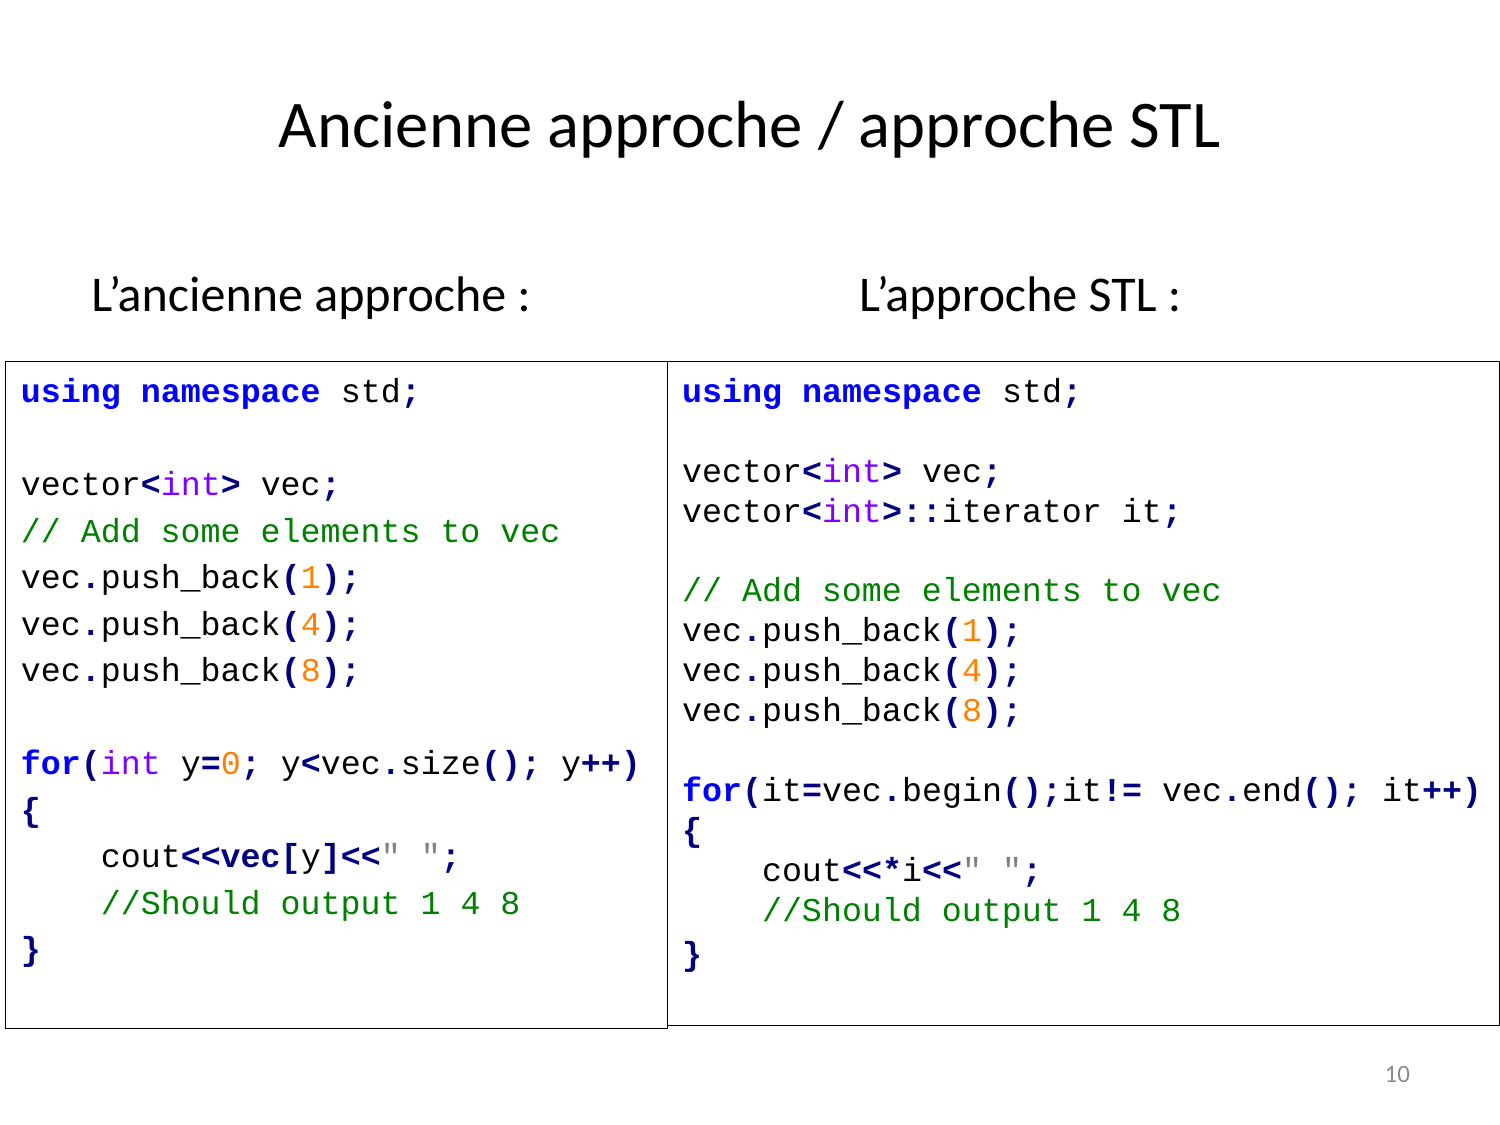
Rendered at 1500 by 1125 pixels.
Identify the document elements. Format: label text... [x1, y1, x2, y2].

title Ancienne approche / approche STL [75, 45, 1425, 197]
list using namespace std; vector<int> vec; // Add some elements to vec vec.push_back(1); vec.push_back(4); vec.push_back(8); for(int y=0; y<vec.size(); y++) { cout<<vec[y]<<" "; //Should output 1 4 8 } [5, 361, 668, 1029]
text_box L’approche STL : [844, 254, 1260, 329]
slide_number 10 [1074, 1042, 1425, 1103]
text_box L’ancienne approche : [76, 254, 597, 329]
text_box using namespace std; vector<int> vec; vector<int>::iterator it; // Add some elements to vec vec.push_back(1); vec.push_back(4); vec.push_back(8); for(it=vec.begin();it!= vec.end(); it++) { cout<<*i<<" "; //Should output 1 4 8 } [667, 361, 1500, 1026]
